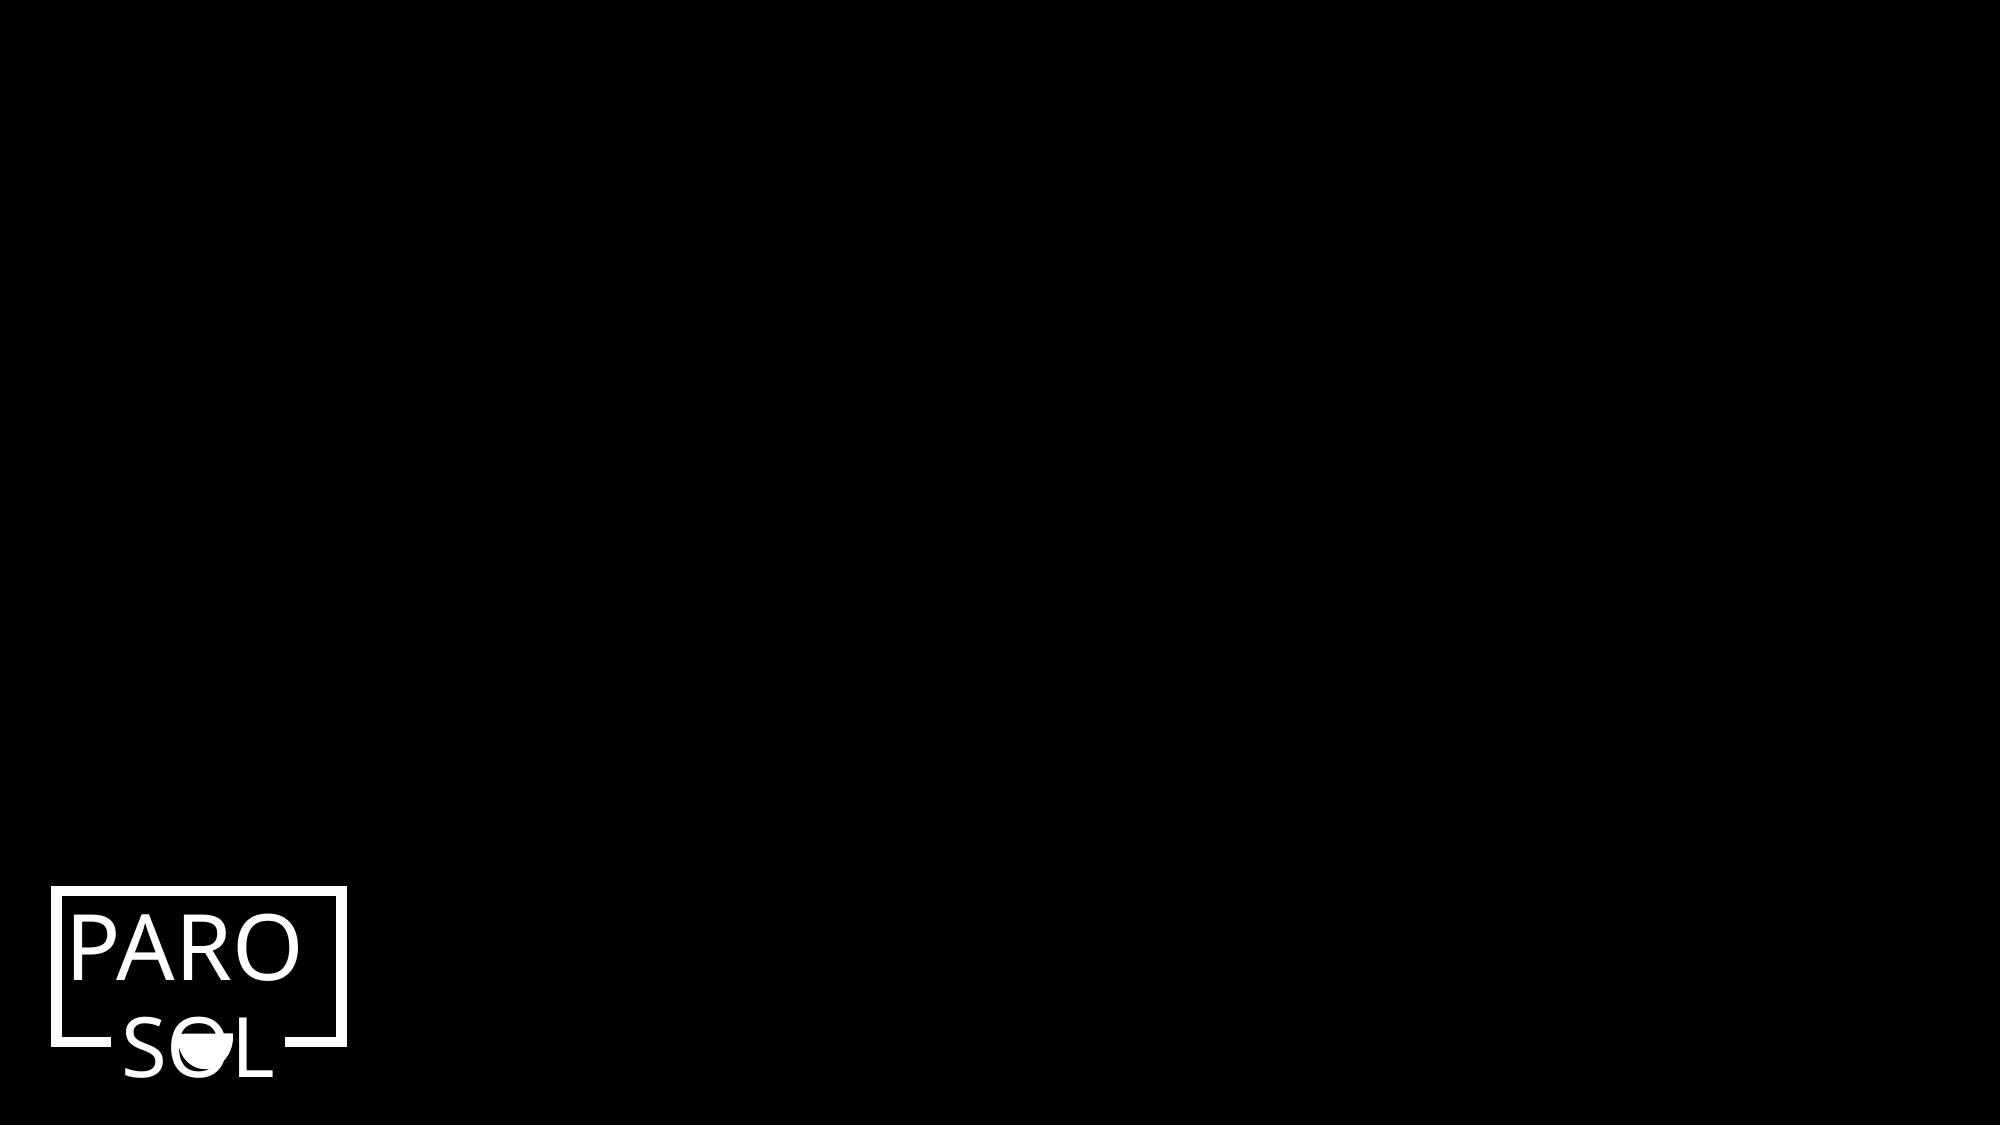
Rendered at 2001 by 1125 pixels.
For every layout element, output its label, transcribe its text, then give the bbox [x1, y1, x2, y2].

text_box PARO SOL [30, 890, 366, 1095]
text_box [177, 1033, 234, 1070]
